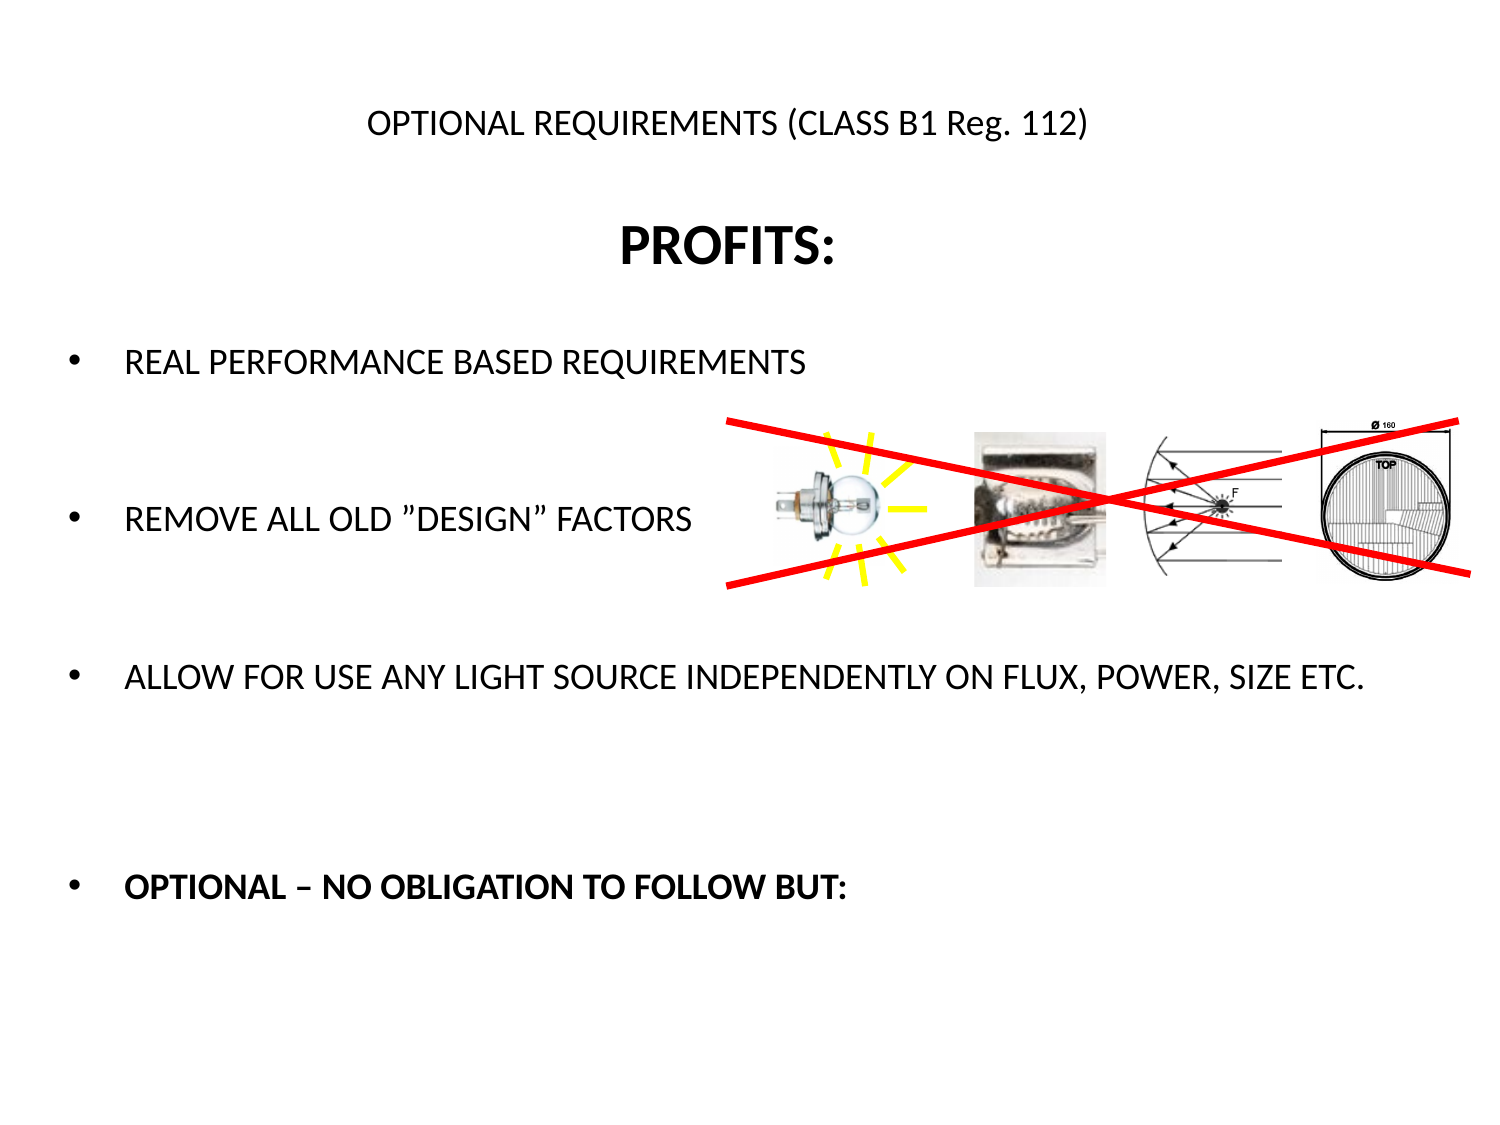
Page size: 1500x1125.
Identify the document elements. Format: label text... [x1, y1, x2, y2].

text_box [1460, 420, 1471, 575]
list OPTIONAL REQUIREMENTS (CLASS B1 Reg. 112) PROFITS: REAL PERFORMANCE BASED REQUIREMENTS REMOVE ALL OLD ”DESIGN” FACTORS ALLOW FOR USE ANY LIGHT SOURCE INDEPENDENTLY ON FLUX, POWER, SIZE ETC. OPTIONAL – NO OBLIGATION TO FOLLOW BUT: [52, 89, 1404, 1036]
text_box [726, 420, 1459, 587]
